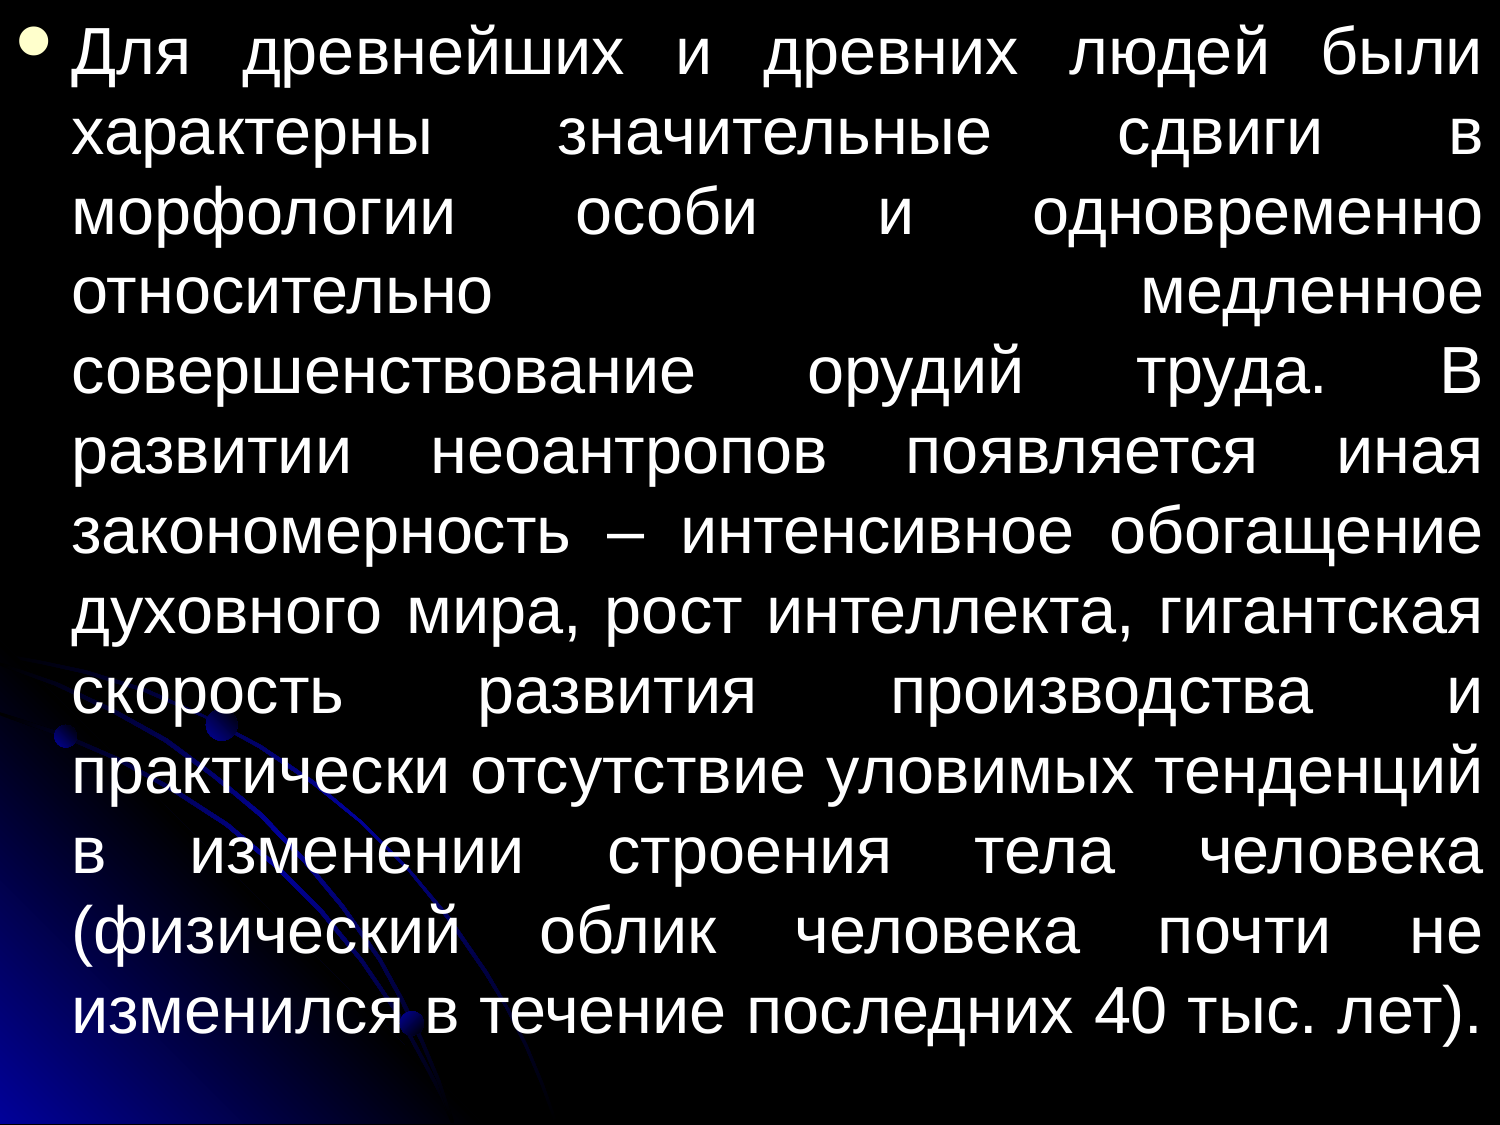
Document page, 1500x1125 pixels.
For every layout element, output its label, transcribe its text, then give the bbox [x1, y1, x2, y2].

list Для древнейших и древних людей были характерны значительные сдвиги в морфологии особи и одновременно относительно медленное совершенствование орудий труда. В развитии неоантропов появляется иная закономерность – интенсивное обогащение духовного мира, рост интеллекта, гигантская скорость развития производства и практически отсутствие уловимых тенденций в изменении строения тела человека (физический облик человека почти не изменился в течение последних 40 тыс. лет). [0, 0, 1500, 1125]
